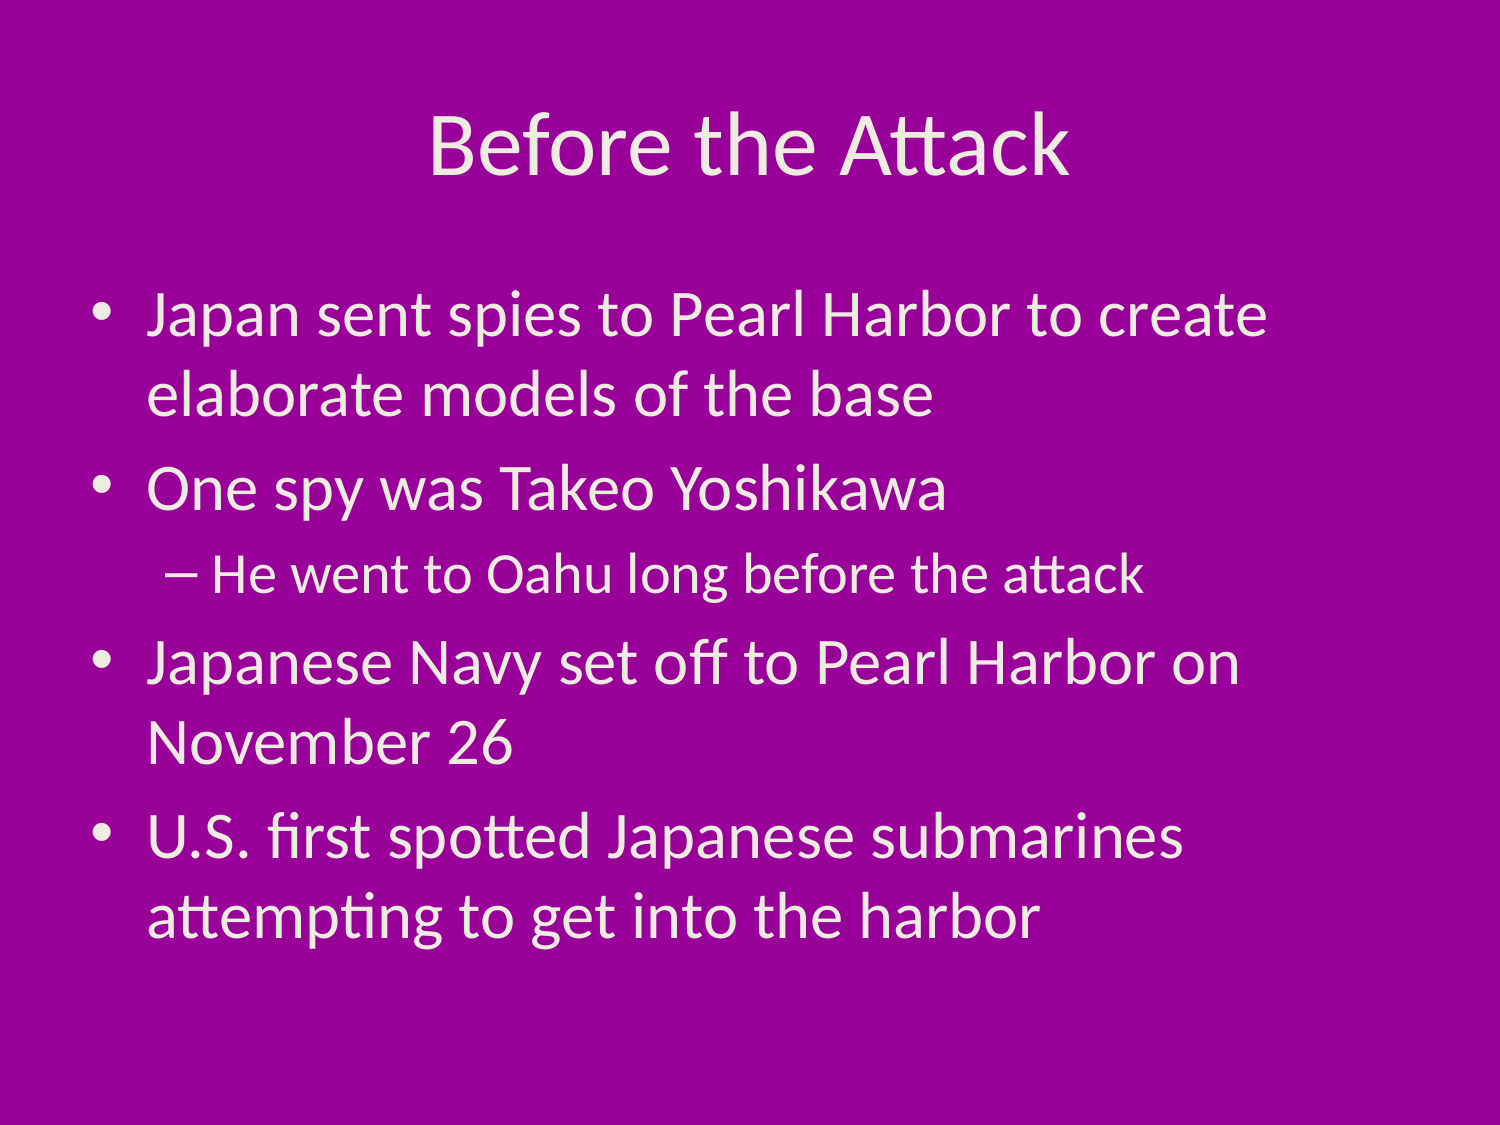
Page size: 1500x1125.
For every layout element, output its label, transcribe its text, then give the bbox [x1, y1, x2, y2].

list Japan sent spies to Pearl Harbor to create elaborate models of the base One spy was Takeo Yoshikawa He went to Oahu long before the attack Japanese Navy set off to Pearl Harbor on November 26 U.S. first spotted Japanese submarines attempting to get into the harbor [74, 262, 1426, 1006]
title Before the Attack [74, 44, 1426, 233]
